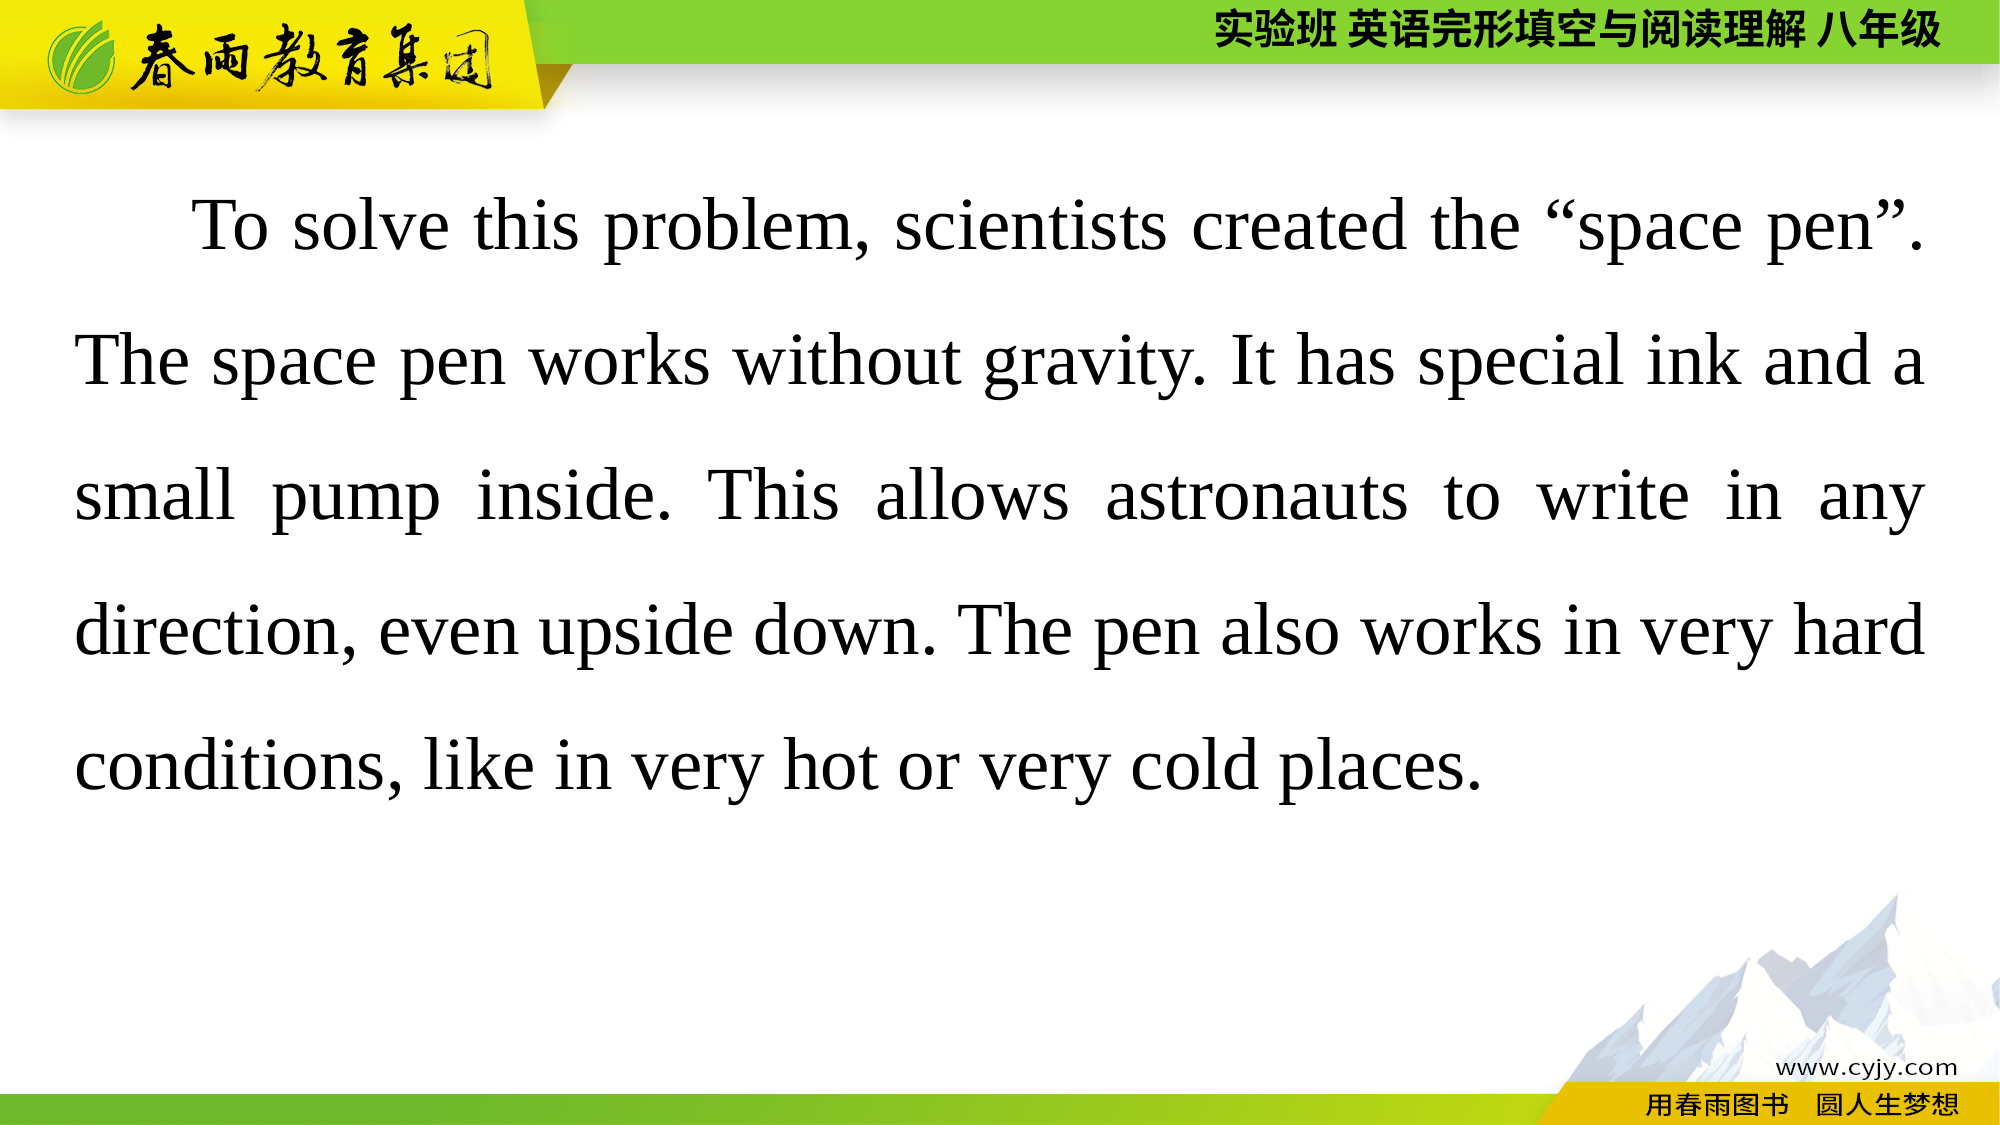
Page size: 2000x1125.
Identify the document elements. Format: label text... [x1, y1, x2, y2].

picture [0, 0, 2000, 1125]
list To solve this problem, scientists created the “space pen”. The space pen works without gravity. It has special ink and a small pump inside. This allows astronauts to write in any direction, even upside down. The pen also works in very hard conditions, like in very hot or very cold places. [59, 122, 1944, 803]
